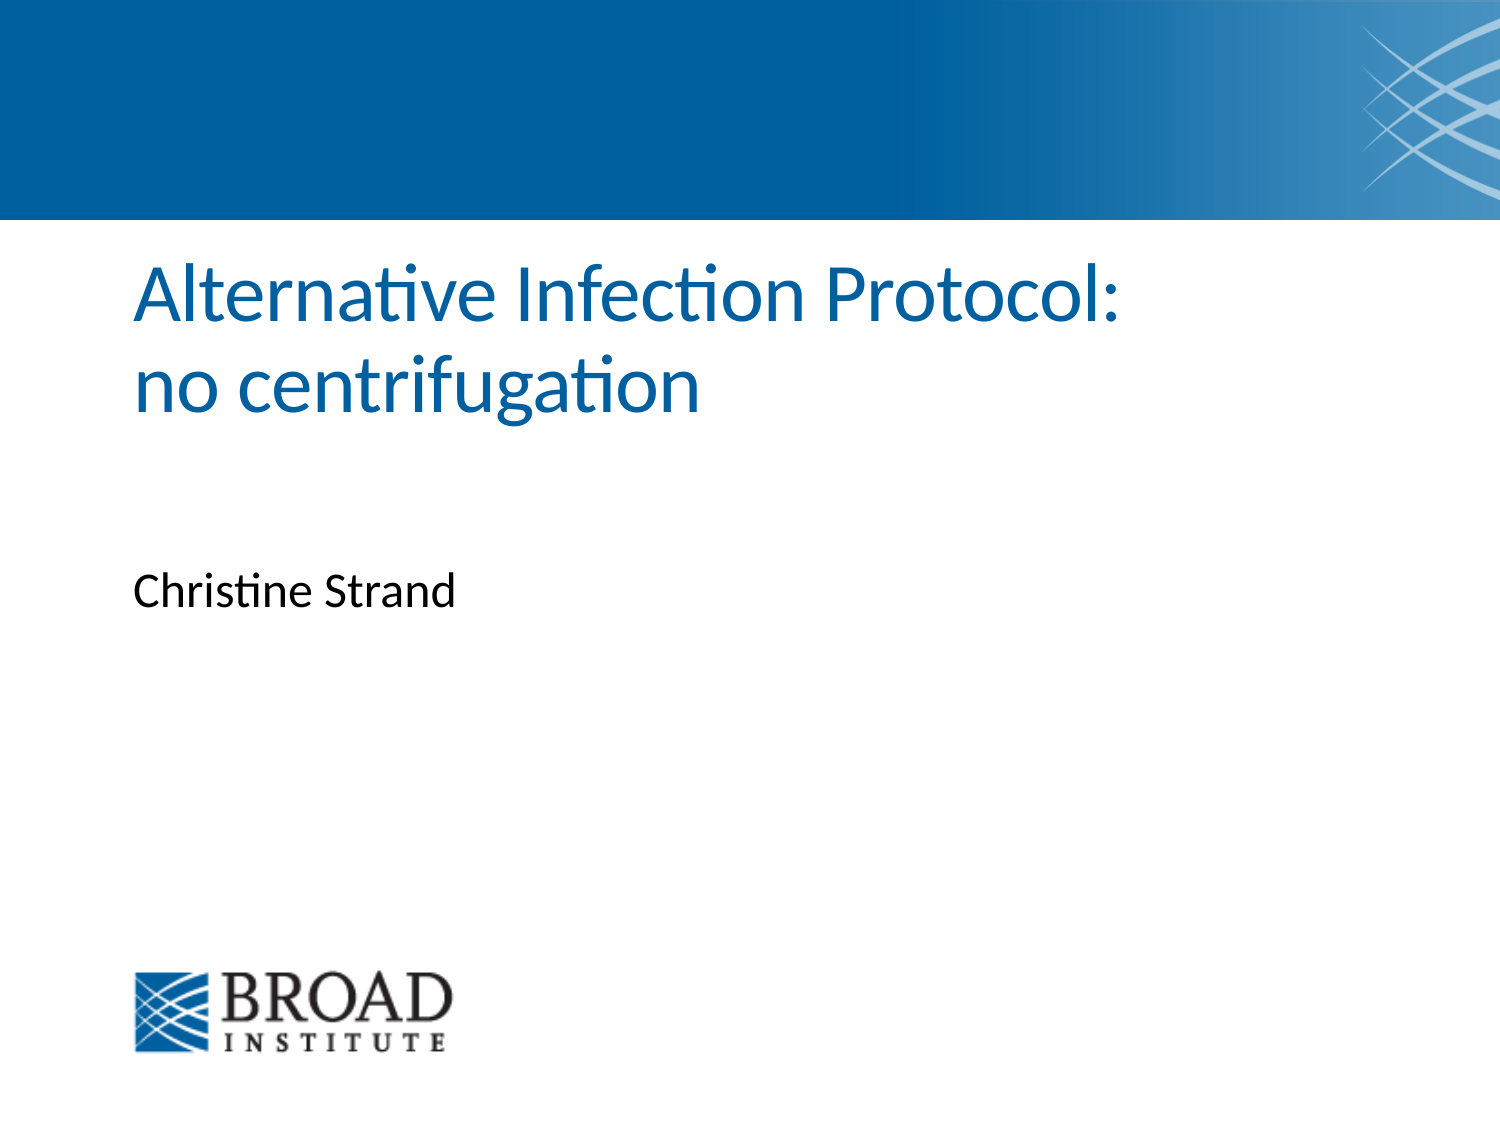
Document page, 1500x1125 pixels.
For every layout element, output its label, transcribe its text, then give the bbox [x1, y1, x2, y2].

picture [0, 0, 1500, 220]
picture [129, 962, 463, 1061]
title Alternative Infection Protocol: no centrifugation [133, 246, 1182, 498]
list Christine Strand [133, 557, 919, 881]
